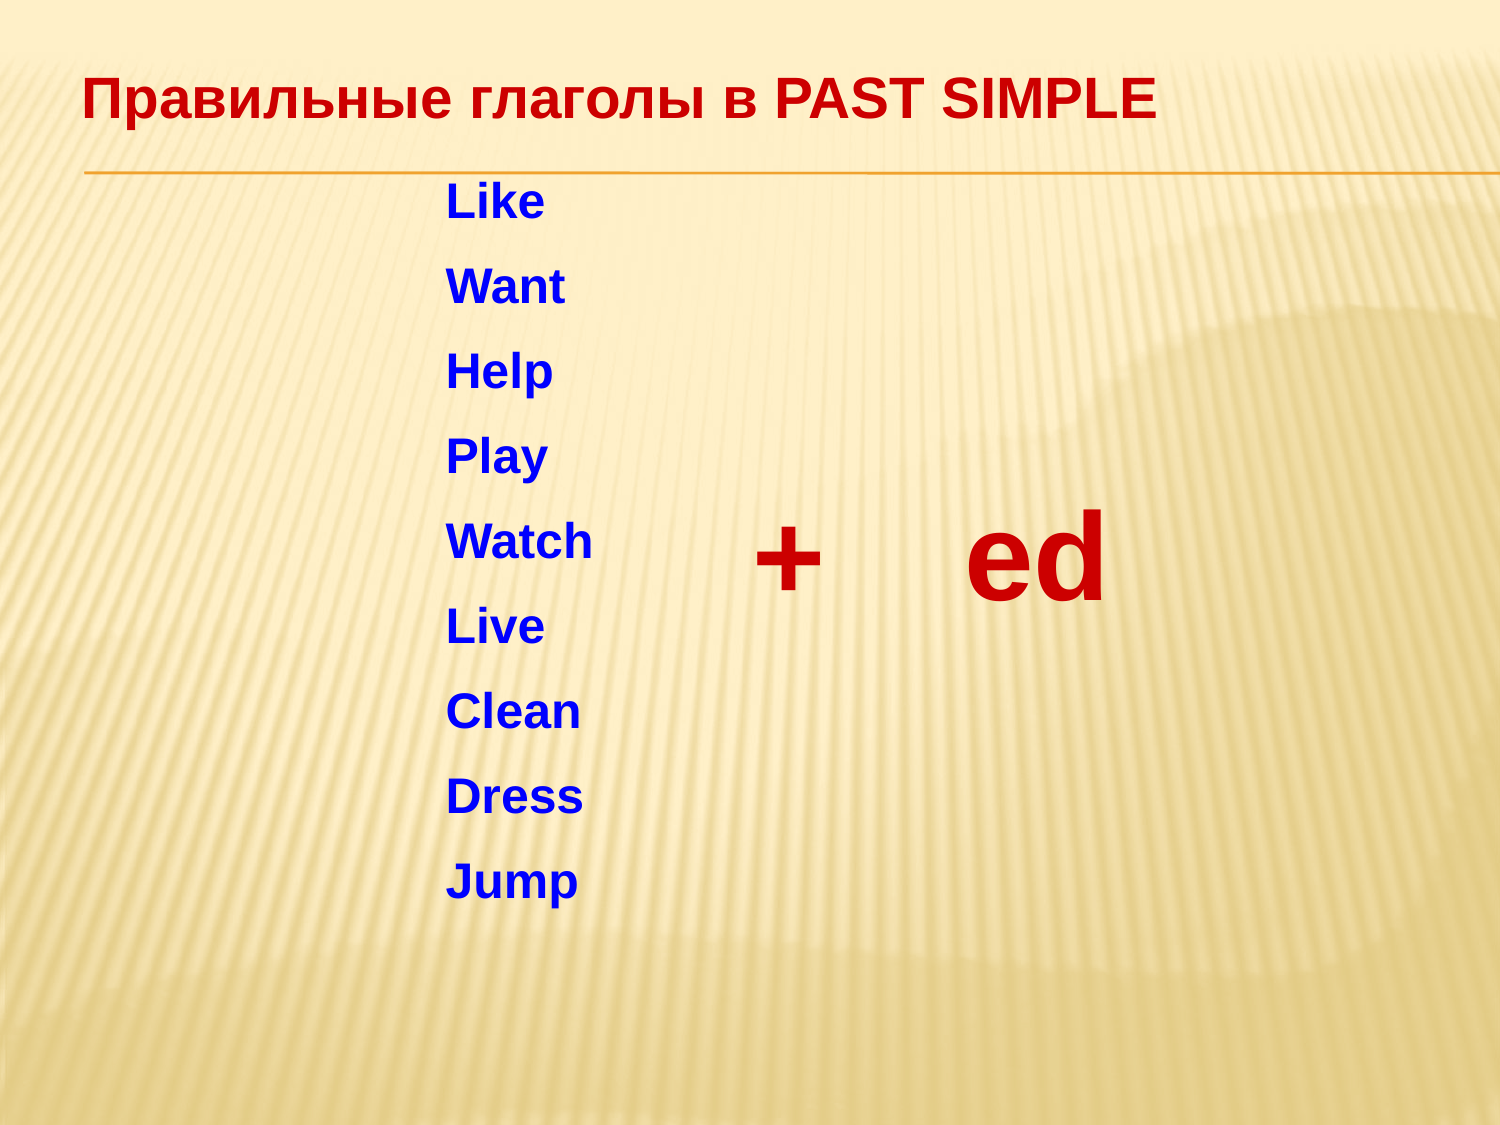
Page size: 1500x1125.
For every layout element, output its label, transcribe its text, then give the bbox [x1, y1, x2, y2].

text_box + ed [738, 467, 1126, 633]
text_box Правильные глаголы в PAST SIMPLE [41, 52, 1199, 138]
text_box Like Want Help Play Watch Live Clean Dress Jump [430, 160, 632, 916]
